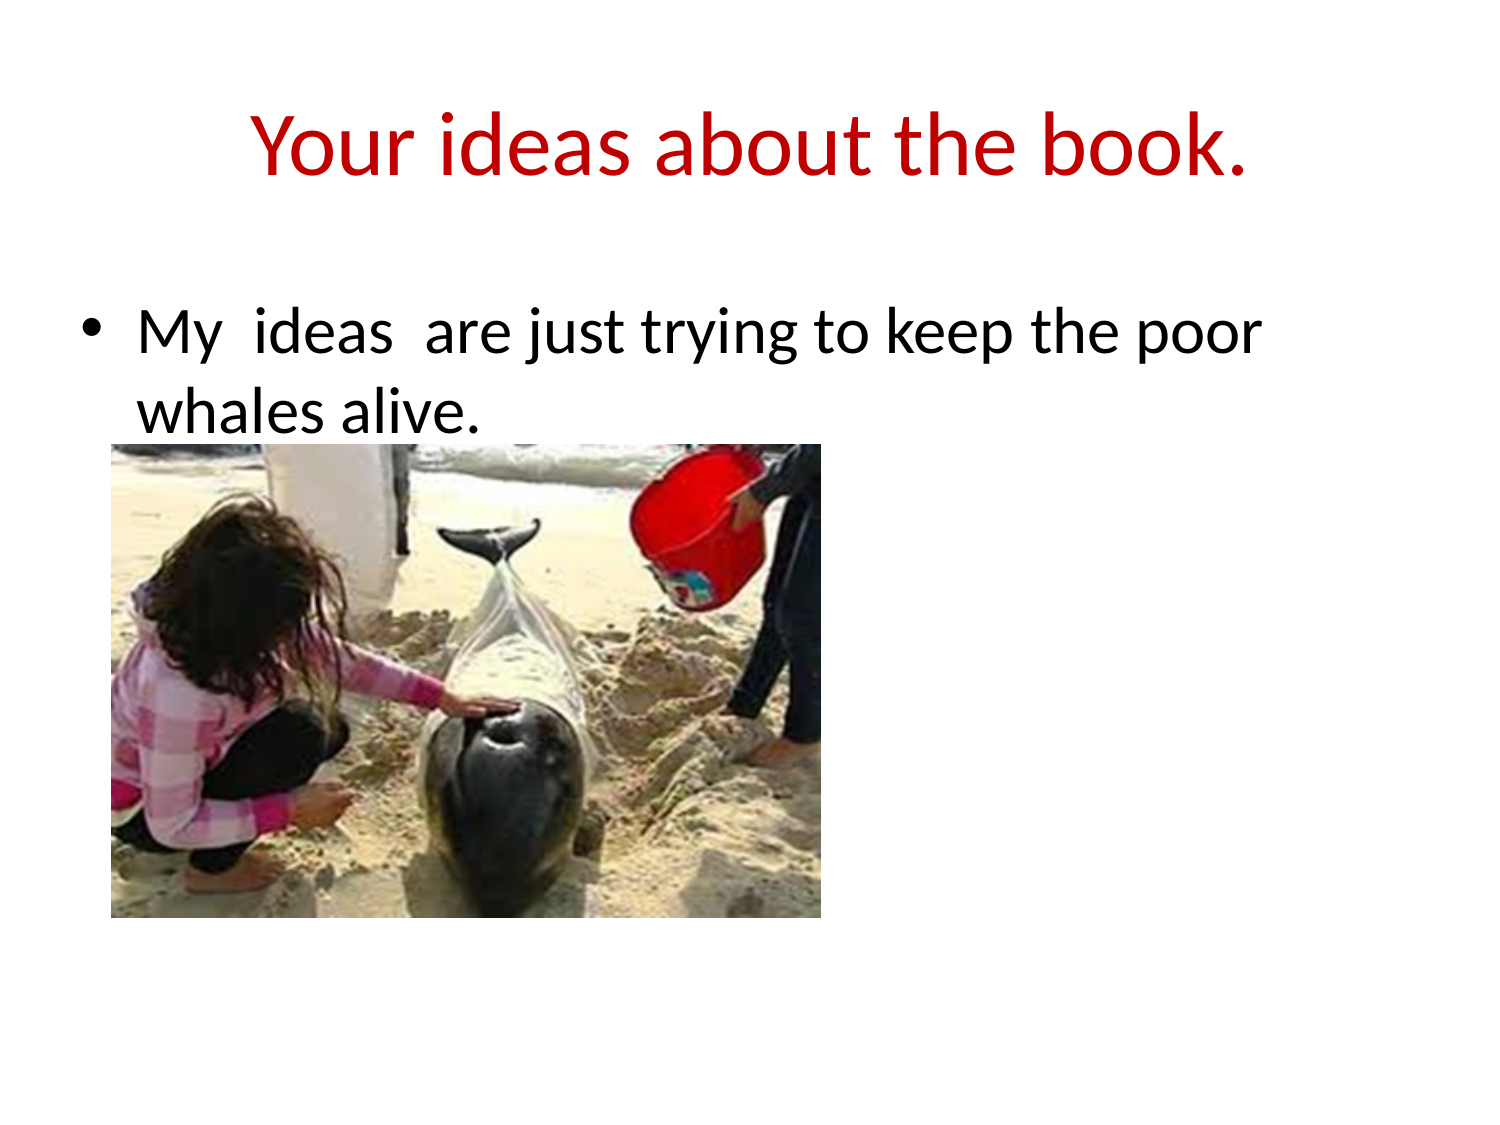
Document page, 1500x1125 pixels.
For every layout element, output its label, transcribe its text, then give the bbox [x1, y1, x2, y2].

list My ideas are just trying to keep the poor whales alive. [64, 278, 1415, 1022]
title Your ideas about the book. [75, 45, 1425, 233]
picture [110, 444, 822, 918]
